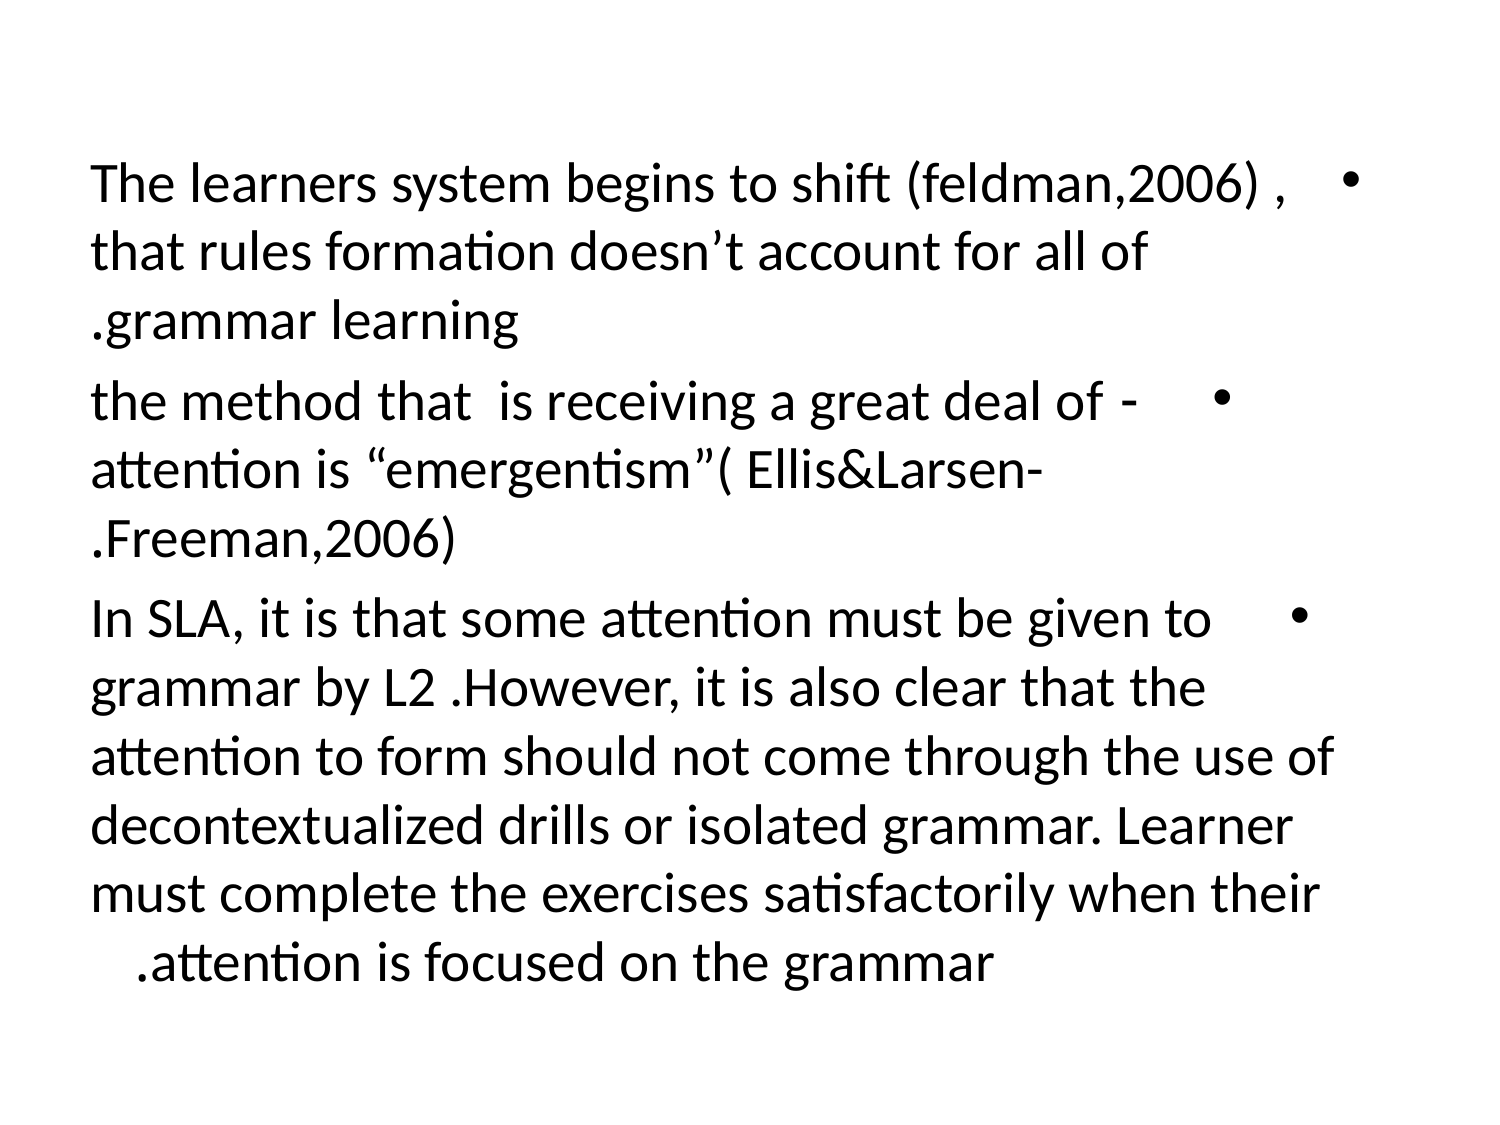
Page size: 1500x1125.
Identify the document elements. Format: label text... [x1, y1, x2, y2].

list The learners system begins to shift (feldman,2006) , that rules formation doesn’t account for all of grammar learning. - the method that is receiving a great deal of attention is “emergentism”( Ellis&Larsen-Freeman,2006). In SLA, it is that some attention must be given to grammar by L2 .However, it is also clear that the attention to form should not come through the use of decontextualized drills or isolated grammar. Learner must complete the exercises satisfactorily when their attention is focused on the grammar. [75, 137, 1425, 1005]
